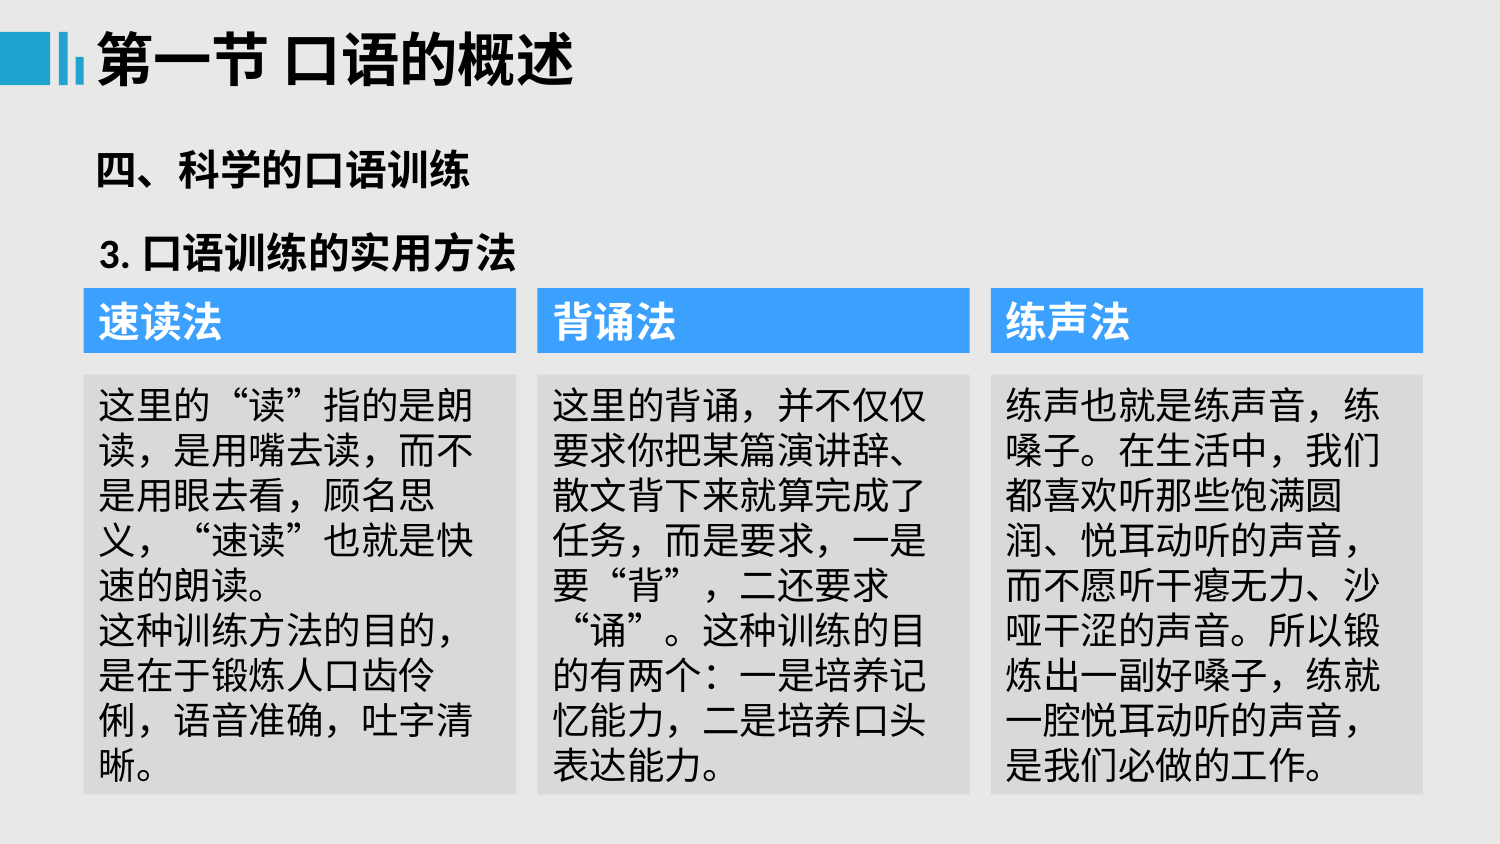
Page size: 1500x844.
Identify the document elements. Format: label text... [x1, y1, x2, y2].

text_box 速读法 [83, 288, 517, 353]
text_box [74, 55, 83, 87]
text_box [57, 30, 70, 87]
text_box 第一节 口语的概述 [83, 17, 1412, 99]
text_box 这里的“读”指的是朗读，是用嘴去读，而不是用眼去看，顾名思义，“速读”也就是快速的朗读。 这种训练方法的目的，是在于锻炼人口齿伶俐，语音准确，吐字清晰。 [83, 374, 517, 795]
text_box 这里的背诵，并不仅仅要求你把某篇演讲辞、散文背下来就算完成了任务，而是要求，一是要“背”，二还要求“诵”。这种训练的目的有两个：一是培养记忆能力，二是培养口头表达能力。 [537, 374, 970, 795]
text_box [0, 30, 52, 87]
text_box 四、科学的口语训练 [83, 138, 1304, 200]
text_box 练声也就是练声音，练嗓子。在生活中，我们都喜欢听那些饱满圆润、悦耳动听的声音，而不愿听干瘪无力、沙哑干涩的声音。所以锻炼出一副好嗓子，练就一腔悦耳动听的声音，是我们必做的工作。 [990, 374, 1424, 795]
text_box 背诵法 [537, 288, 970, 353]
text_box 3.口语训练的实用方法 [83, 219, 561, 284]
text_box 练声法 [990, 288, 1424, 353]
